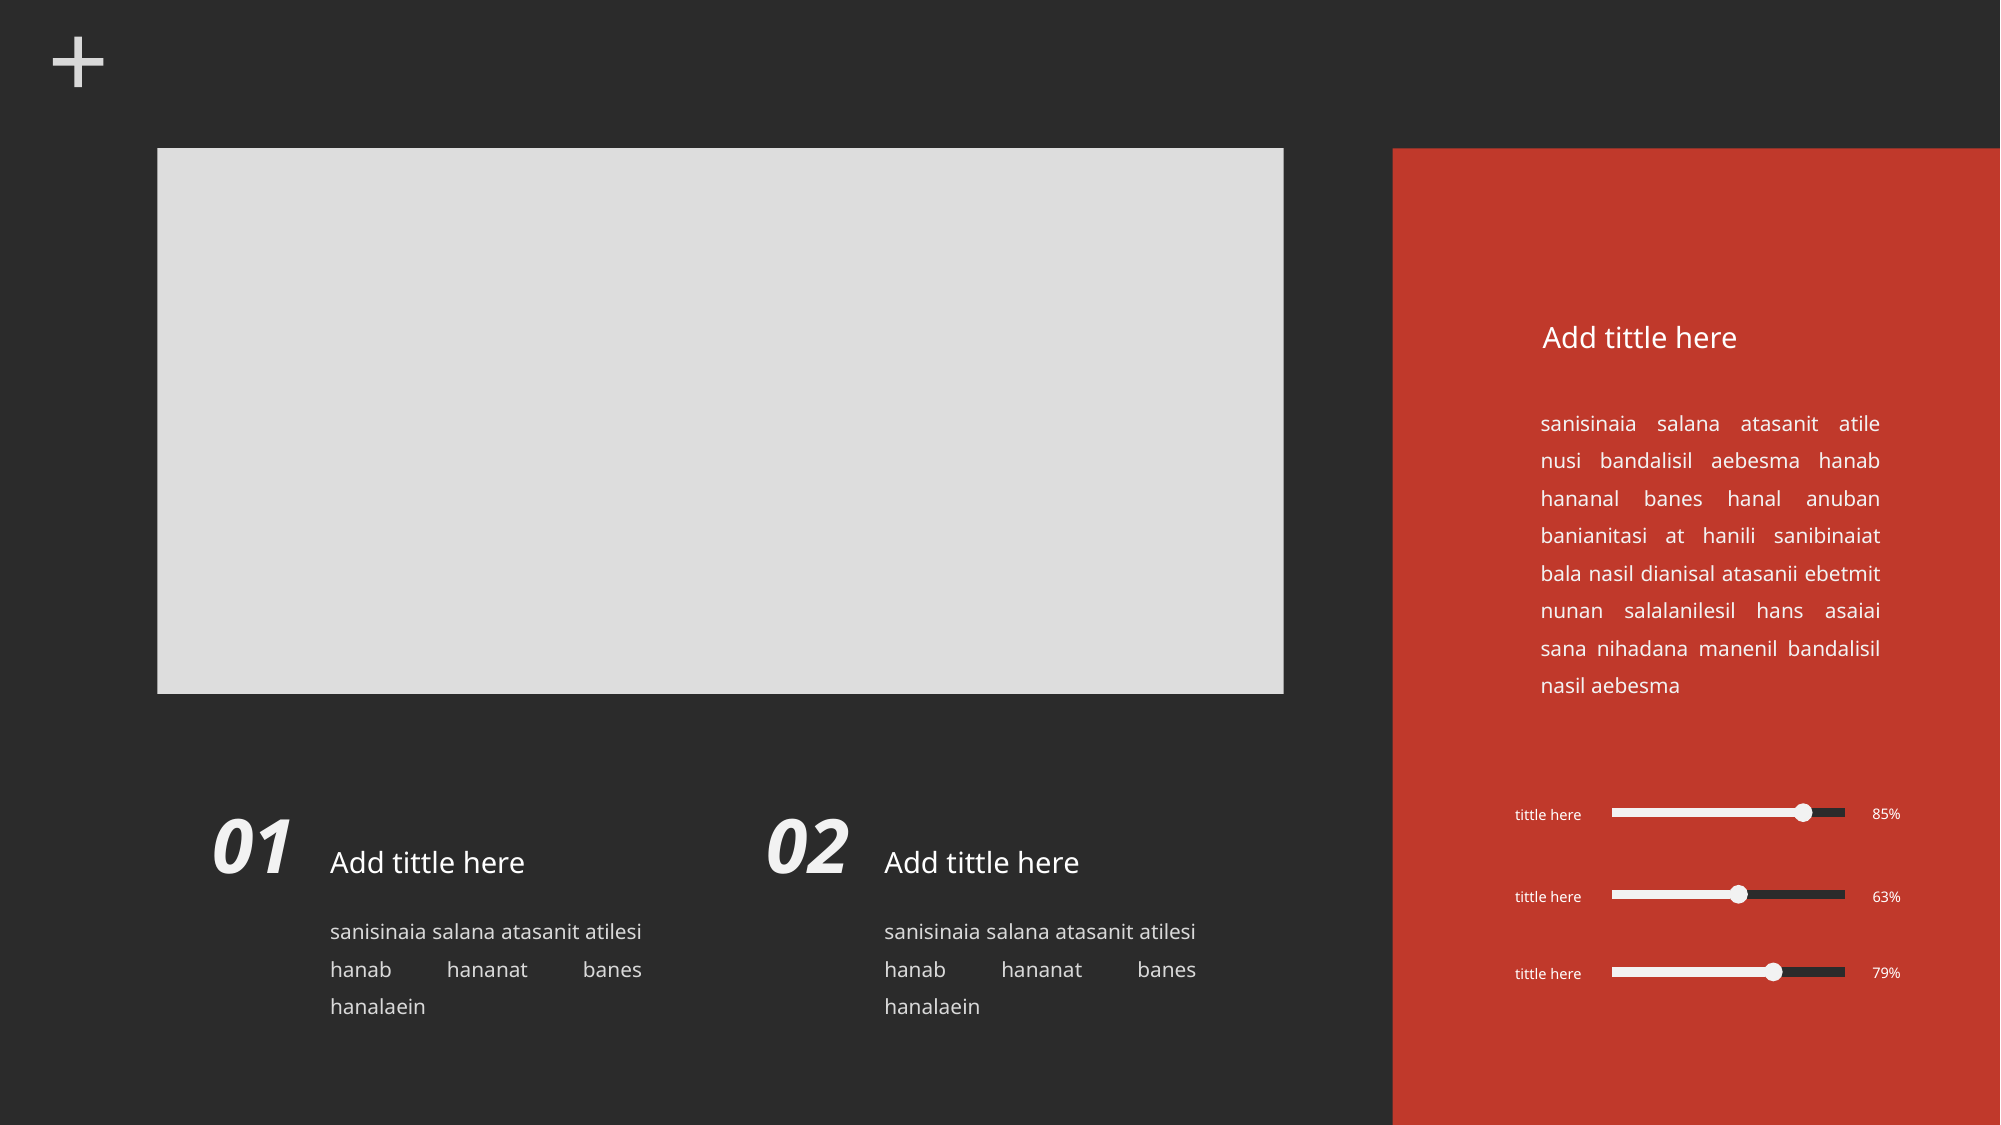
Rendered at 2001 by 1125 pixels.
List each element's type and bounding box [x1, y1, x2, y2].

text_box [183, 791, 657, 987]
text_box [1525, 311, 1896, 667]
text_box [52, 36, 104, 88]
text_box [1392, 147, 2000, 1125]
picture [157, 148, 1284, 694]
text_box [1500, 789, 1916, 988]
text_box [738, 791, 1212, 987]
